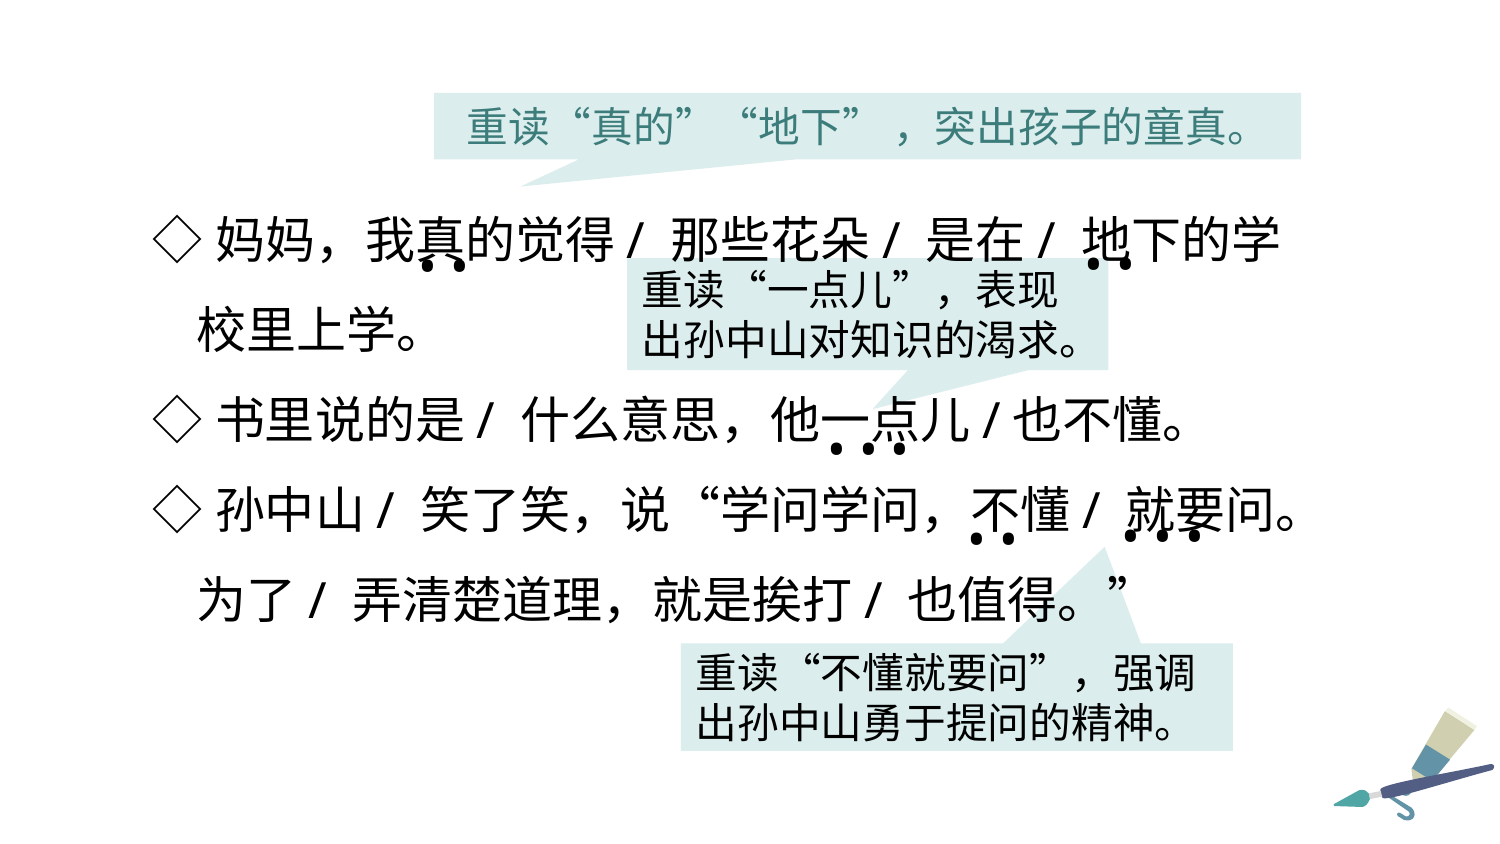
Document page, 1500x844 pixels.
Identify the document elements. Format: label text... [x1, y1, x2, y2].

text_box • • • [1106, 496, 1298, 572]
text_box • • [953, 500, 1070, 576]
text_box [1358, 708, 1481, 844]
text_box ◇妈妈，我真的觉得/ 那些花朵/ 是在/ 地下的学校里上学。 ◇书里说的是/ 什么意思，他一点儿/也不懂。 ◇孙中山/ 笑了笑，说“学问学问，不懂/ 就要问。为了/ 弄清楚道理，就是挨打/ 也值得。” [138, 170, 1332, 636]
text_box 重读“真的”“地下” ，突出孩子的童真。 [433, 92, 1302, 188]
text_box • • • [812, 410, 1004, 485]
text_box • • [404, 227, 655, 302]
text_box • • [1070, 225, 1151, 300]
text_box 重读“不懂就要问”，强调出孙中山勇于提问的精神。 [680, 636, 1234, 752]
